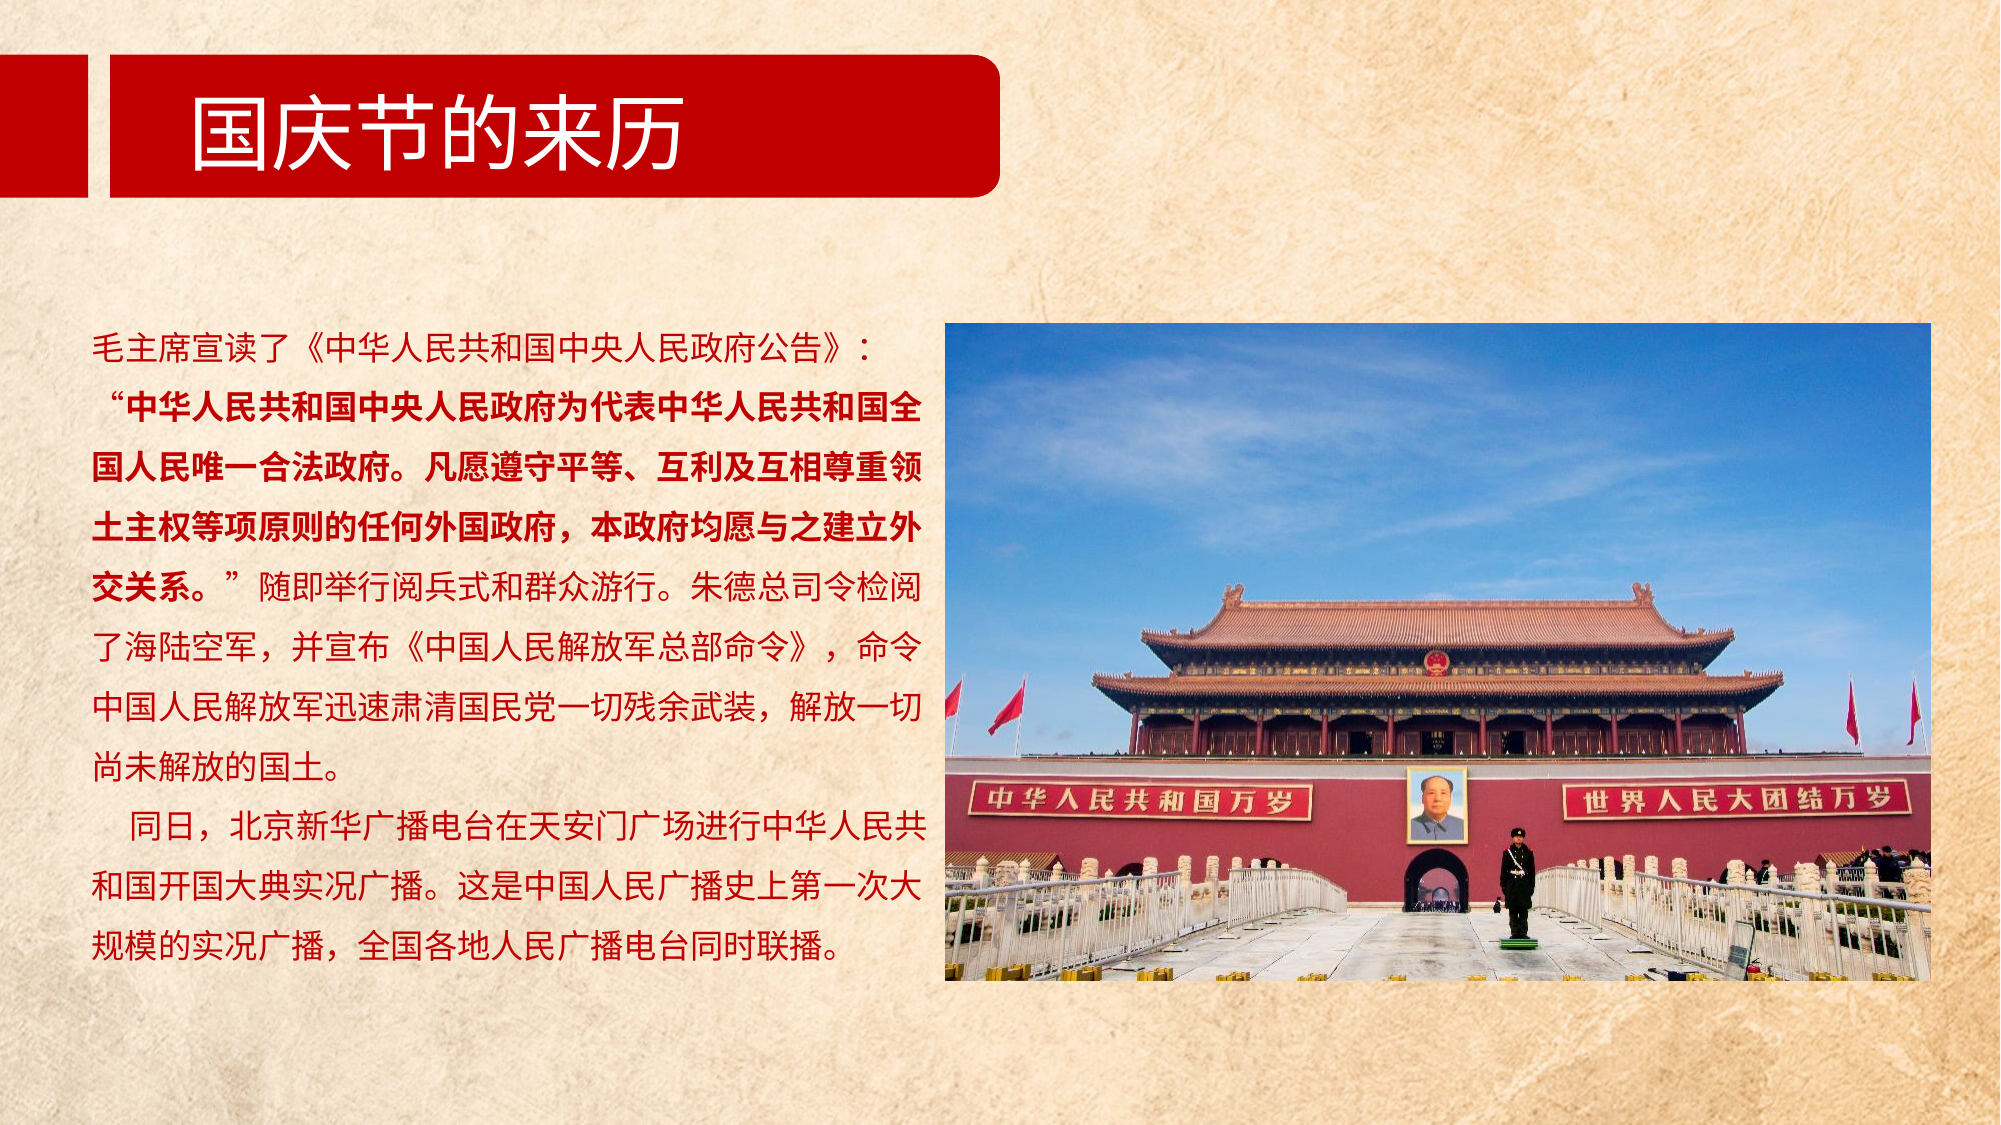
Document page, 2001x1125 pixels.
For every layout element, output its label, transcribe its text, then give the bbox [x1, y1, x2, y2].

picture [0, 0, 2001, 1125]
text_box 毛主席宣读了《中华人民共和国中央人民政府公告》：“中华人民共和国中央人民政府为代表中华人民共和国全国人民唯一合法政府。凡愿遵守平等、互利及互相尊重领土主权等项原则的任何外国政府，本政府均愿与之建立外交关系。”随即举行阅兵式和群众游行。朱德总司令检阅了海陆空军，并宣布《中国人民解放军总部命令》，命令中国人民解放军迅速肃清国民党一切残余武装，解放一切尚未解放的国土。 同日，北京新华广播电台在天安门广场进行中华人民共和国开国大典实况广播。这是中国人民广播史上第一次大规模的实况广播，全国各地人民广播电台同时联播。 [77, 299, 946, 973]
text_box 国庆节的来历 [173, 73, 884, 189]
